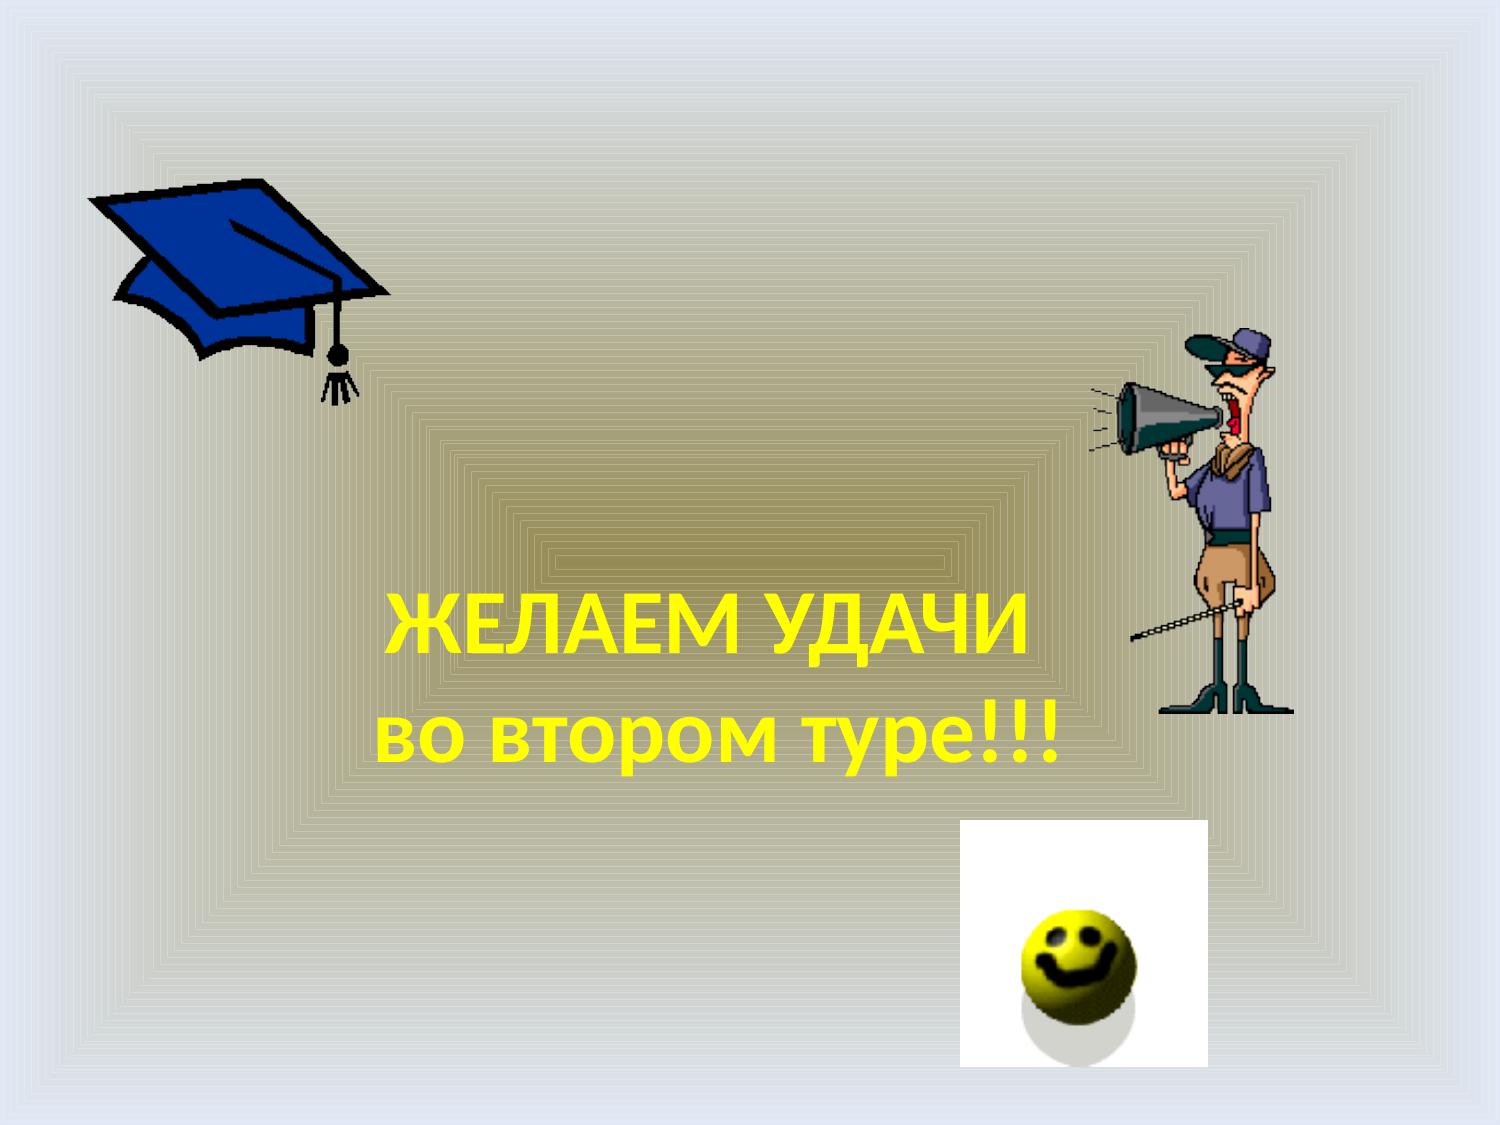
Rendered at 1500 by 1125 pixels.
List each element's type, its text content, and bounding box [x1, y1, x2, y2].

picture [81, 175, 399, 410]
picture [1089, 327, 1294, 714]
picture [960, 820, 1208, 1068]
title ЖЕЛАЕМ УДАЧИ во втором туре!!! [82, 550, 1357, 792]
